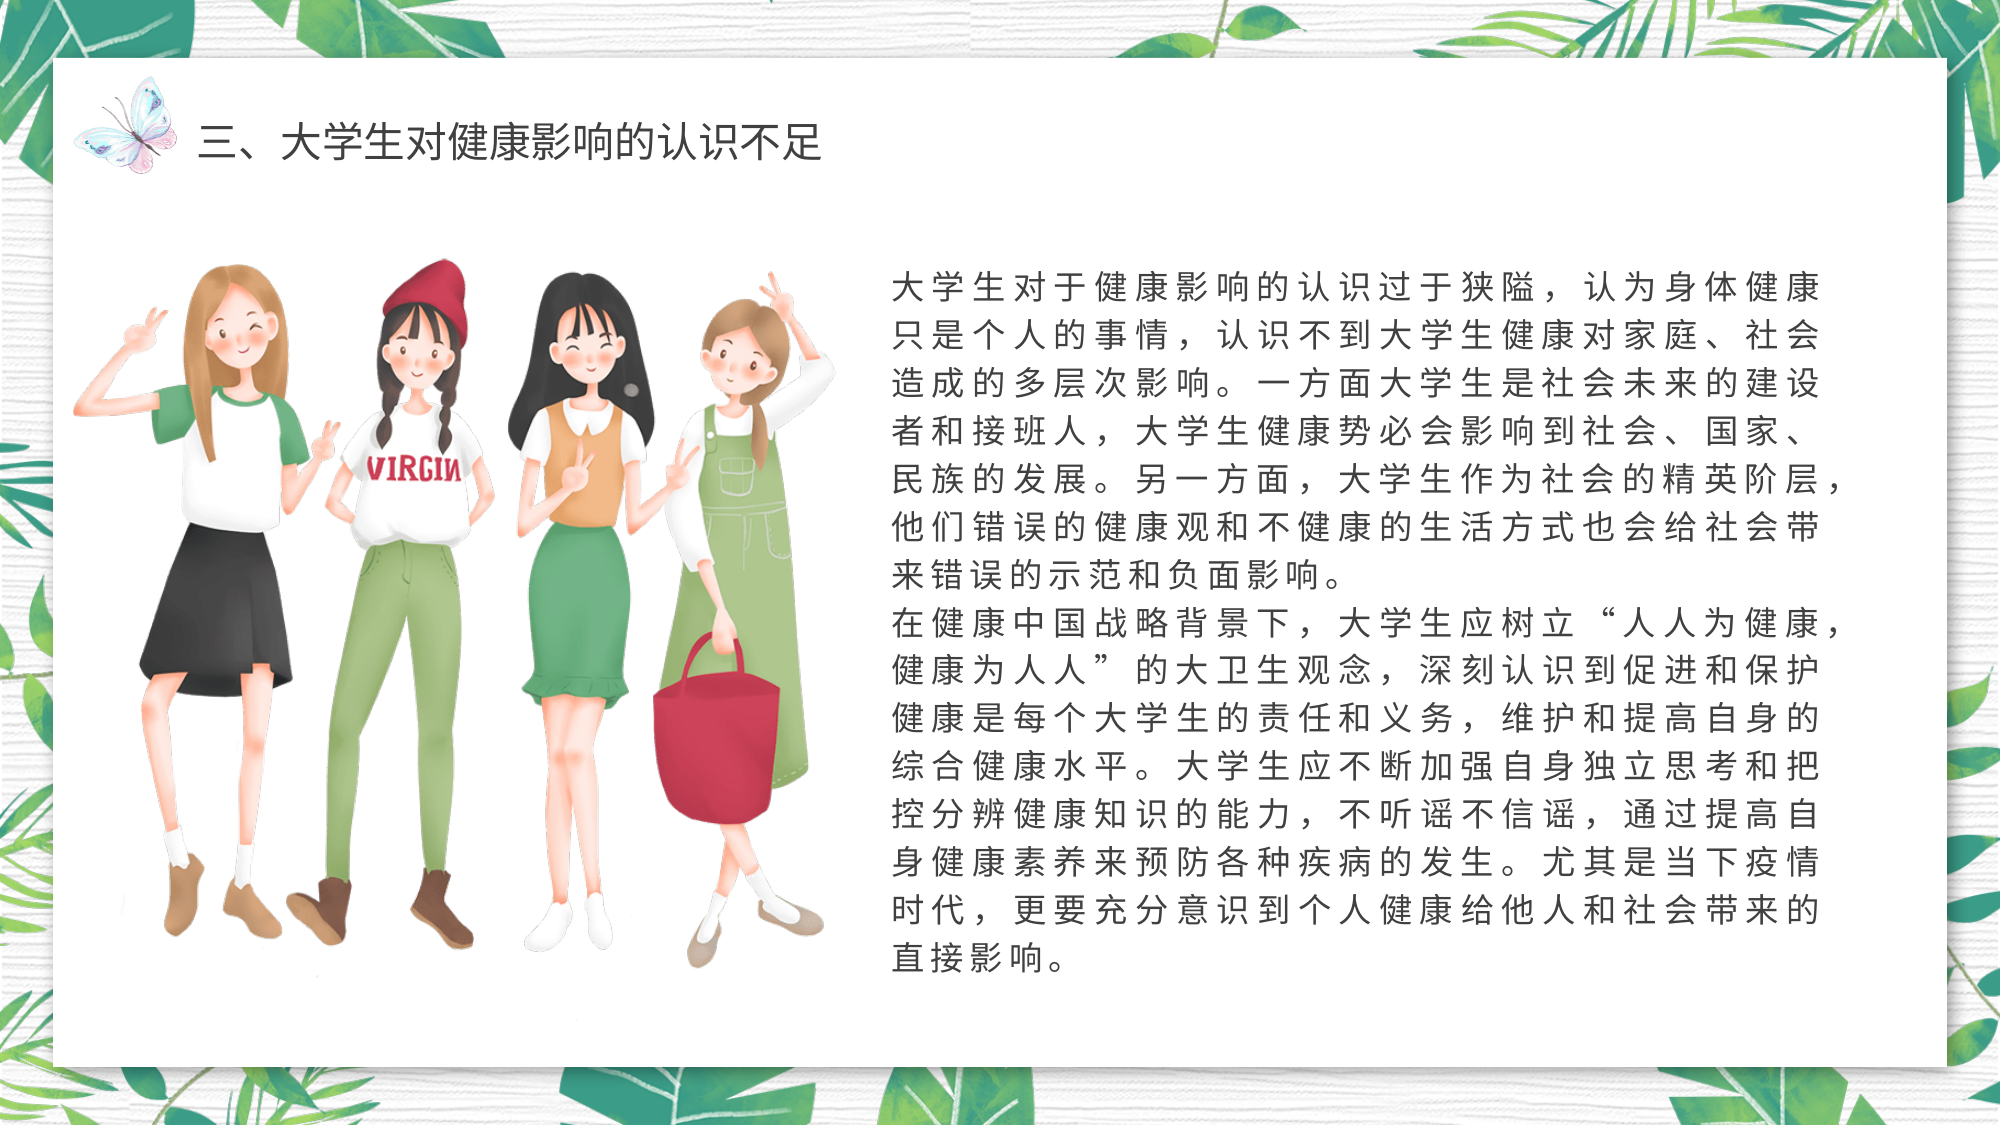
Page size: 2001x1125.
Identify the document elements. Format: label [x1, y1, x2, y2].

text_box [0, 0, 2000, 1125]
picture [73, 76, 852, 1056]
